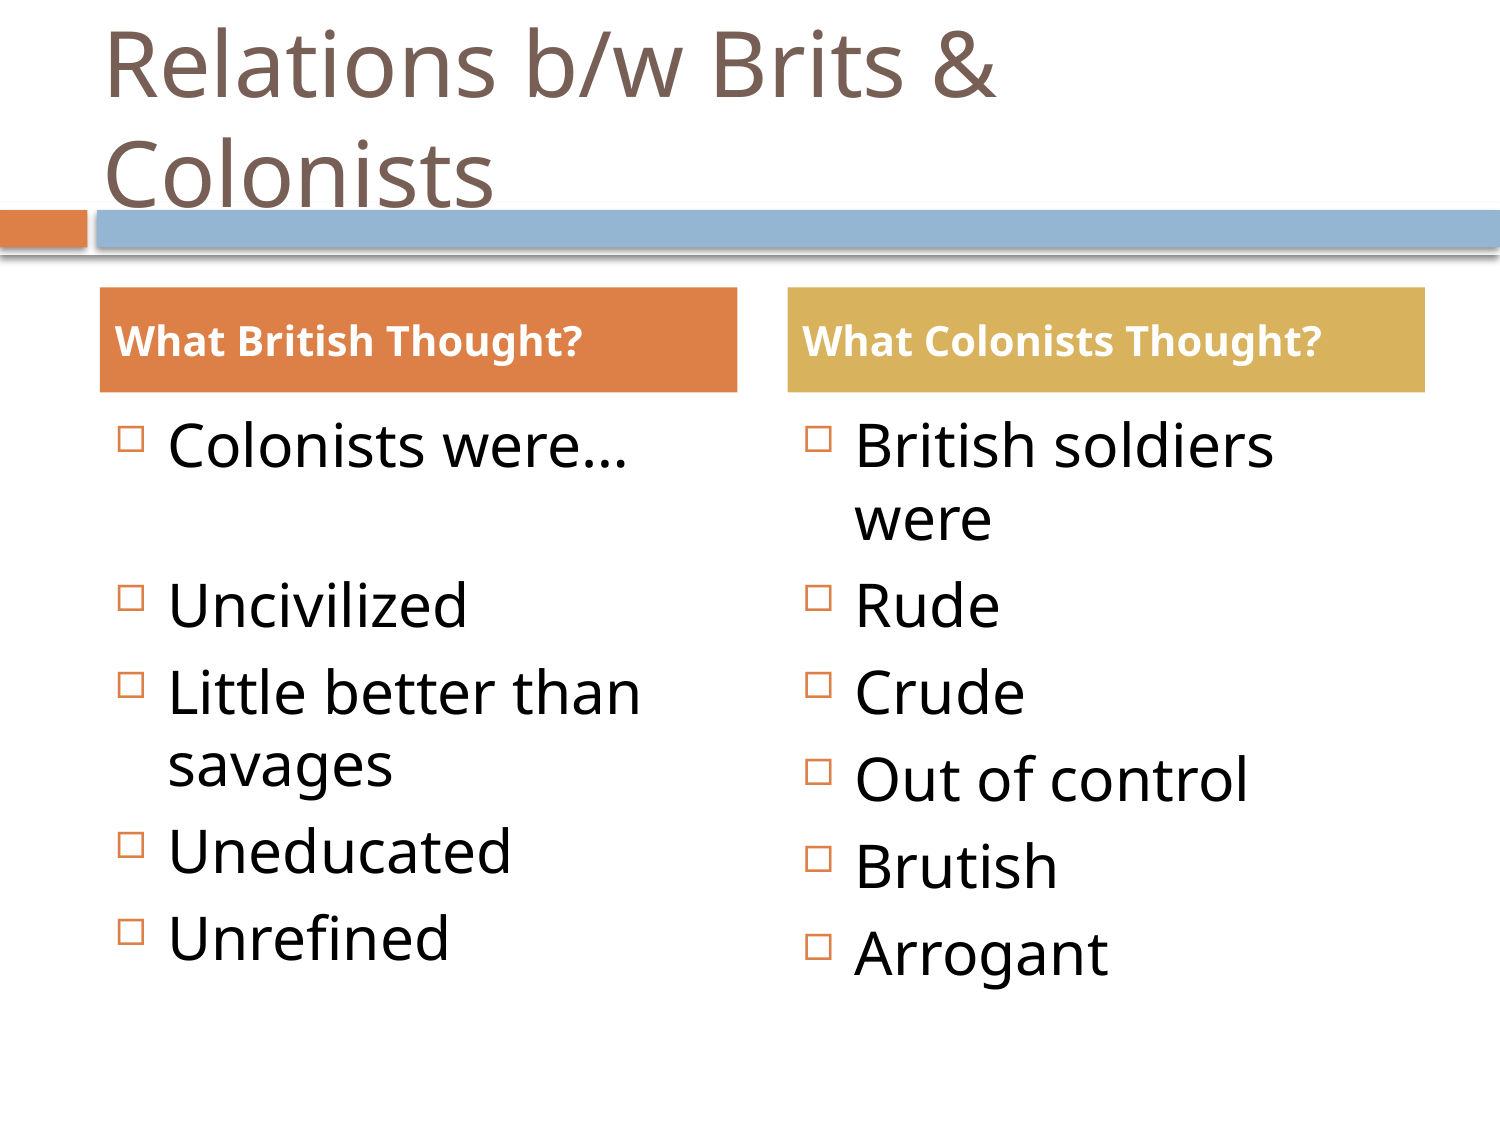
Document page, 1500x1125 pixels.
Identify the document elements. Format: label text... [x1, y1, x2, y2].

list What British Thought? [99, 287, 738, 393]
list What Colonists Thought? [787, 287, 1425, 393]
list Colonists were… Uncivilized Little better than savages Uneducated Unrefined [99, 399, 738, 988]
title Relations b/w Brits & Colonists [87, 44, 1425, 188]
list British soldiers were Rude Crude Out of control Brutish Arrogant [787, 399, 1425, 988]
